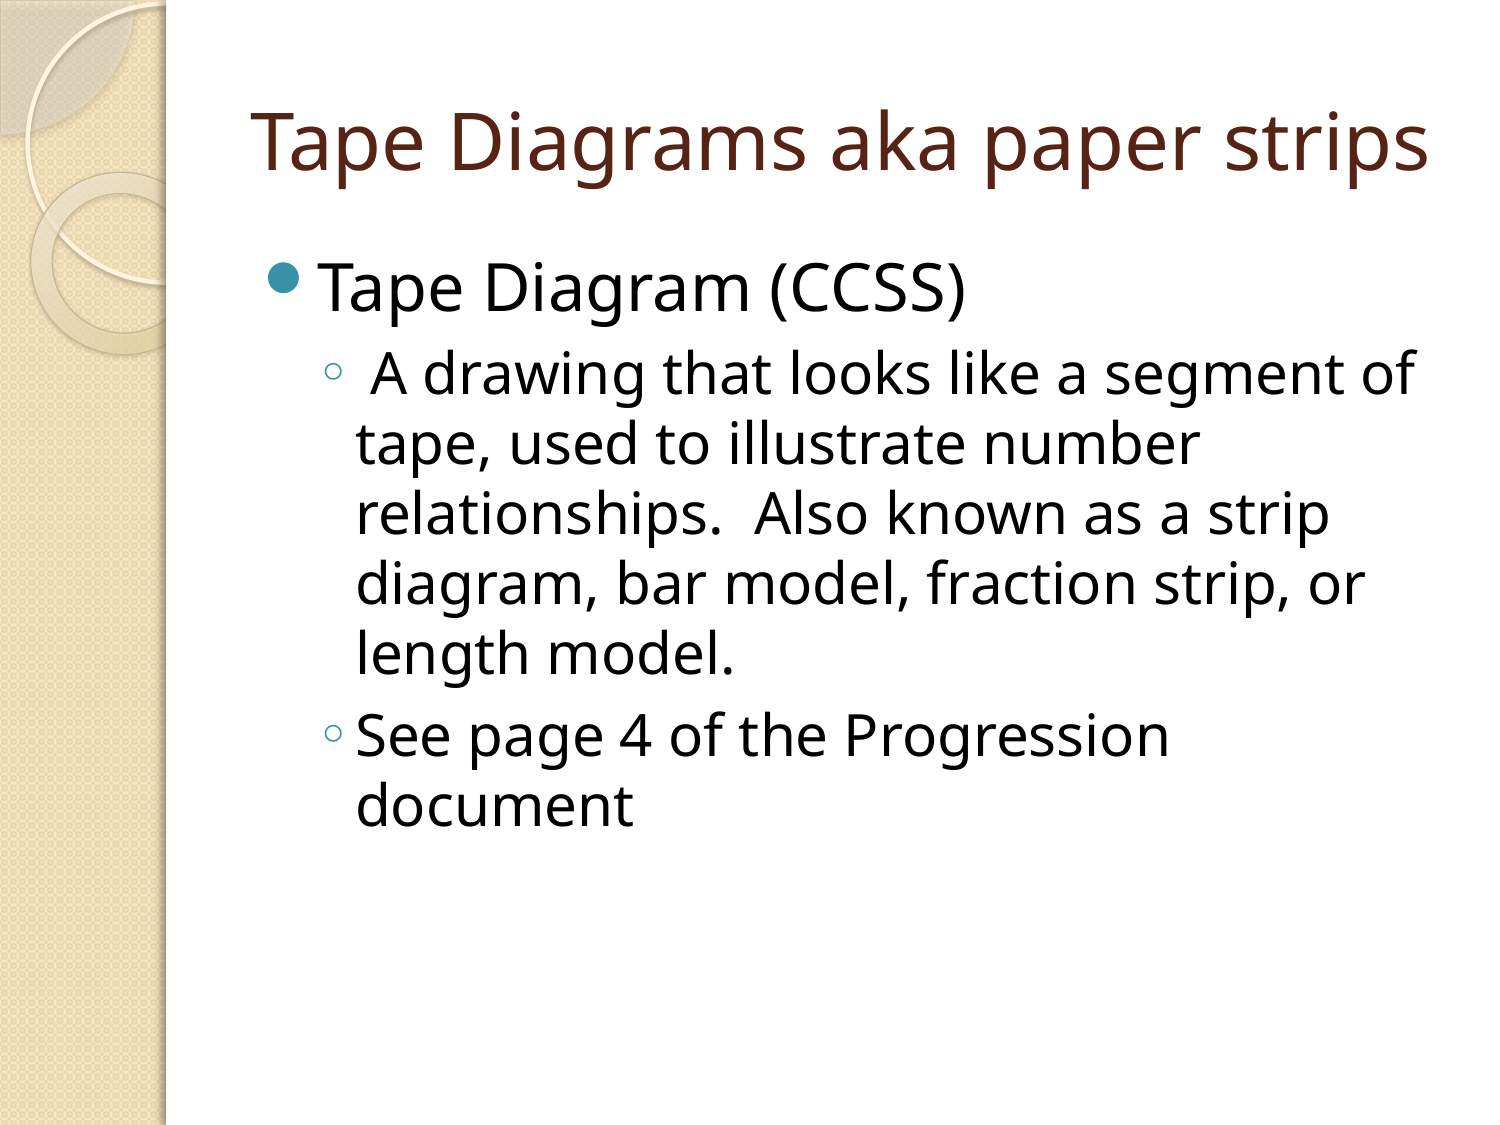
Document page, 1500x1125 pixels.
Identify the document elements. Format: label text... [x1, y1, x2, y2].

title Tape Diagrams aka paper strips [235, 45, 1466, 233]
list Tape Diagram (CCSS) A drawing that looks like a segment of tape, used to illustrate number relationships. Also known as a strip diagram, bar model, fraction strip, or length model. See page 4 of the Progression document [235, 237, 1466, 1025]
